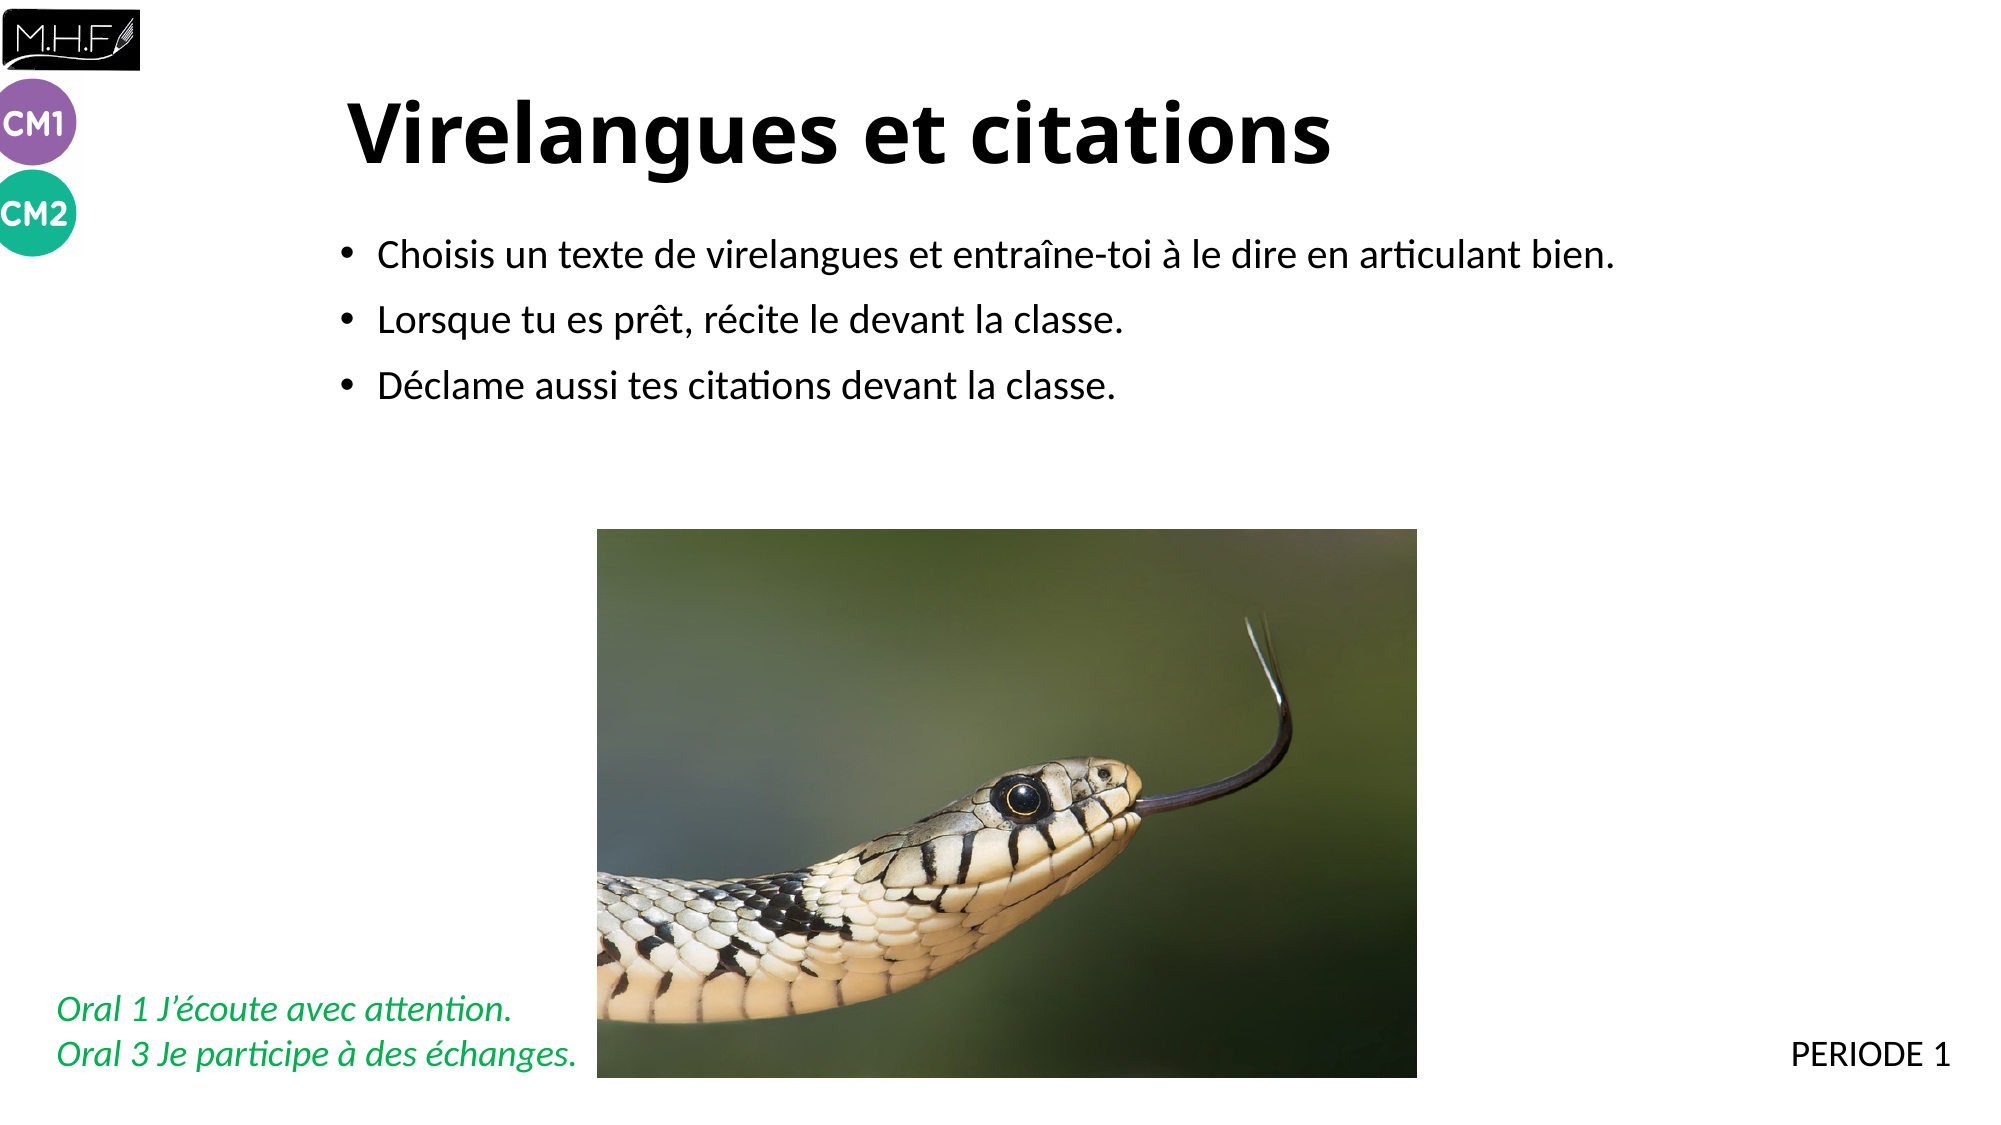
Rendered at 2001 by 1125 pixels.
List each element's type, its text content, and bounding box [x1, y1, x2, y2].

text_box Oral 1 J’écoute avec attention. Oral 3 Je participe à des échanges. [41, 976, 1043, 1082]
text_box PERIODE 1 [1362, 1021, 1967, 1082]
title Virelangues et citations [332, 42, 1683, 230]
picture [0, 7, 140, 259]
list Choisis un texte de virelangues et entraîne-toi à le dire en articulant bien. Lorsque tu es prêt, récite le devant la classe. Déclame aussi tes citations devant la classe. [324, 224, 1675, 967]
picture [597, 529, 1417, 1078]
